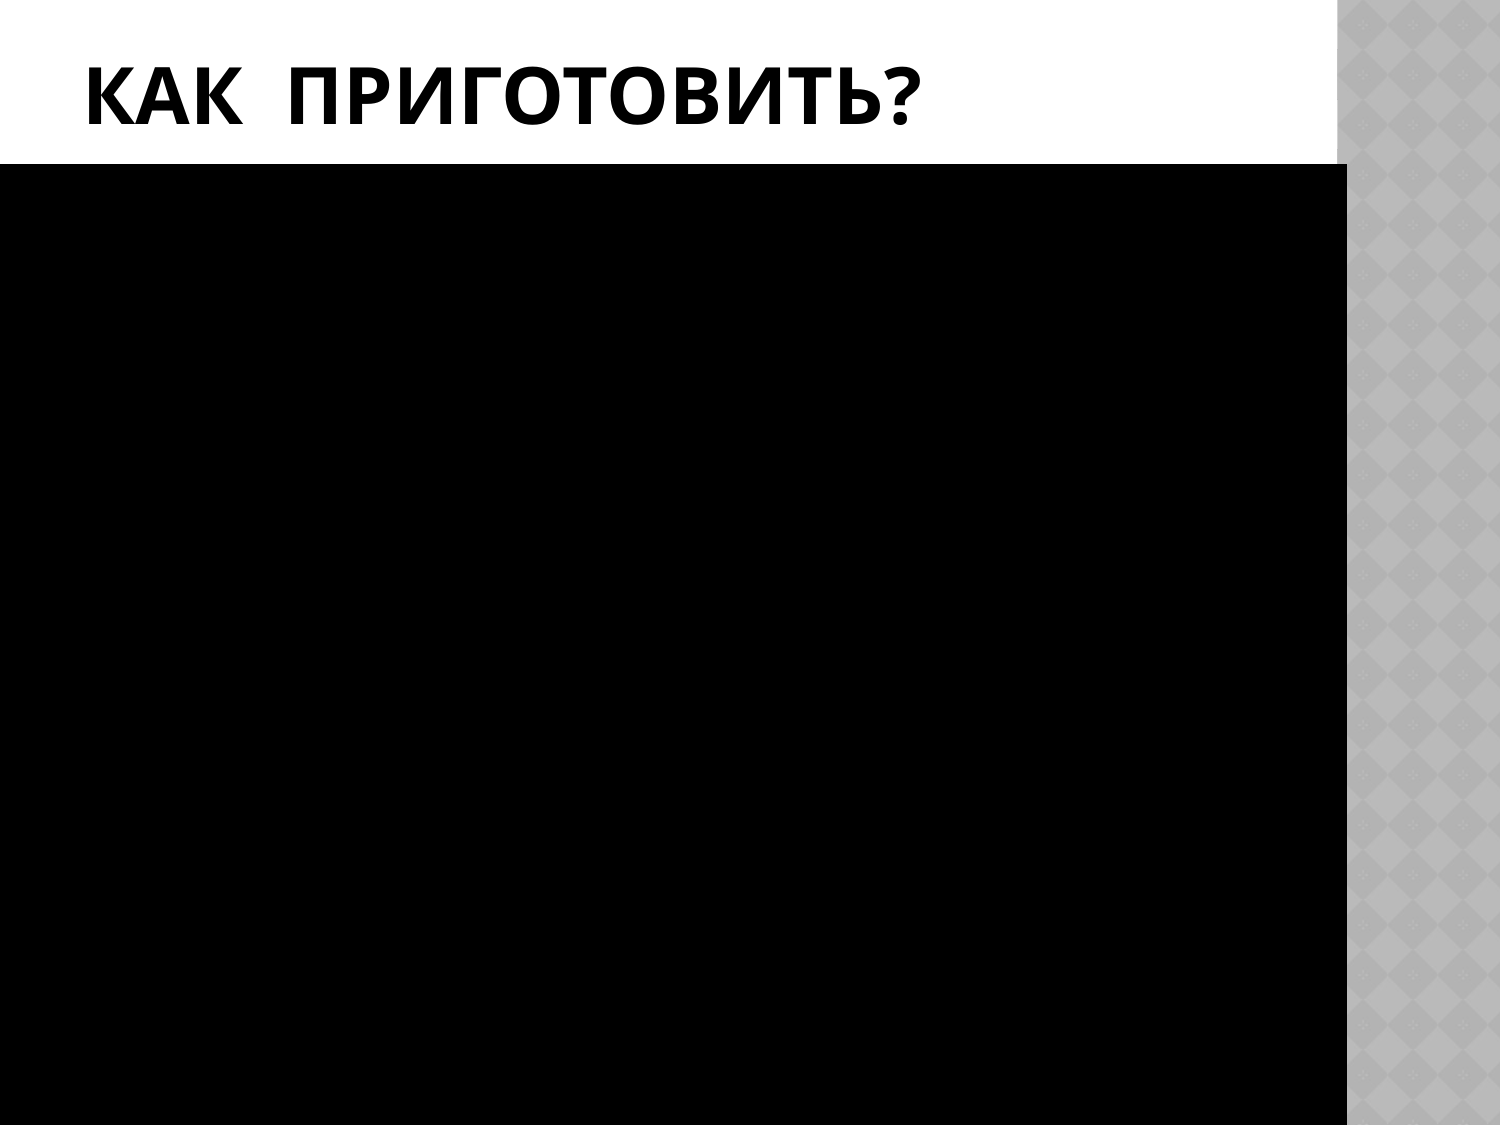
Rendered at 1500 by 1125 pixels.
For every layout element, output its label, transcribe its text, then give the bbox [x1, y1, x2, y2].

title Как приготовить? [75, 0, 1263, 141]
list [0, 163, 1348, 1125]
